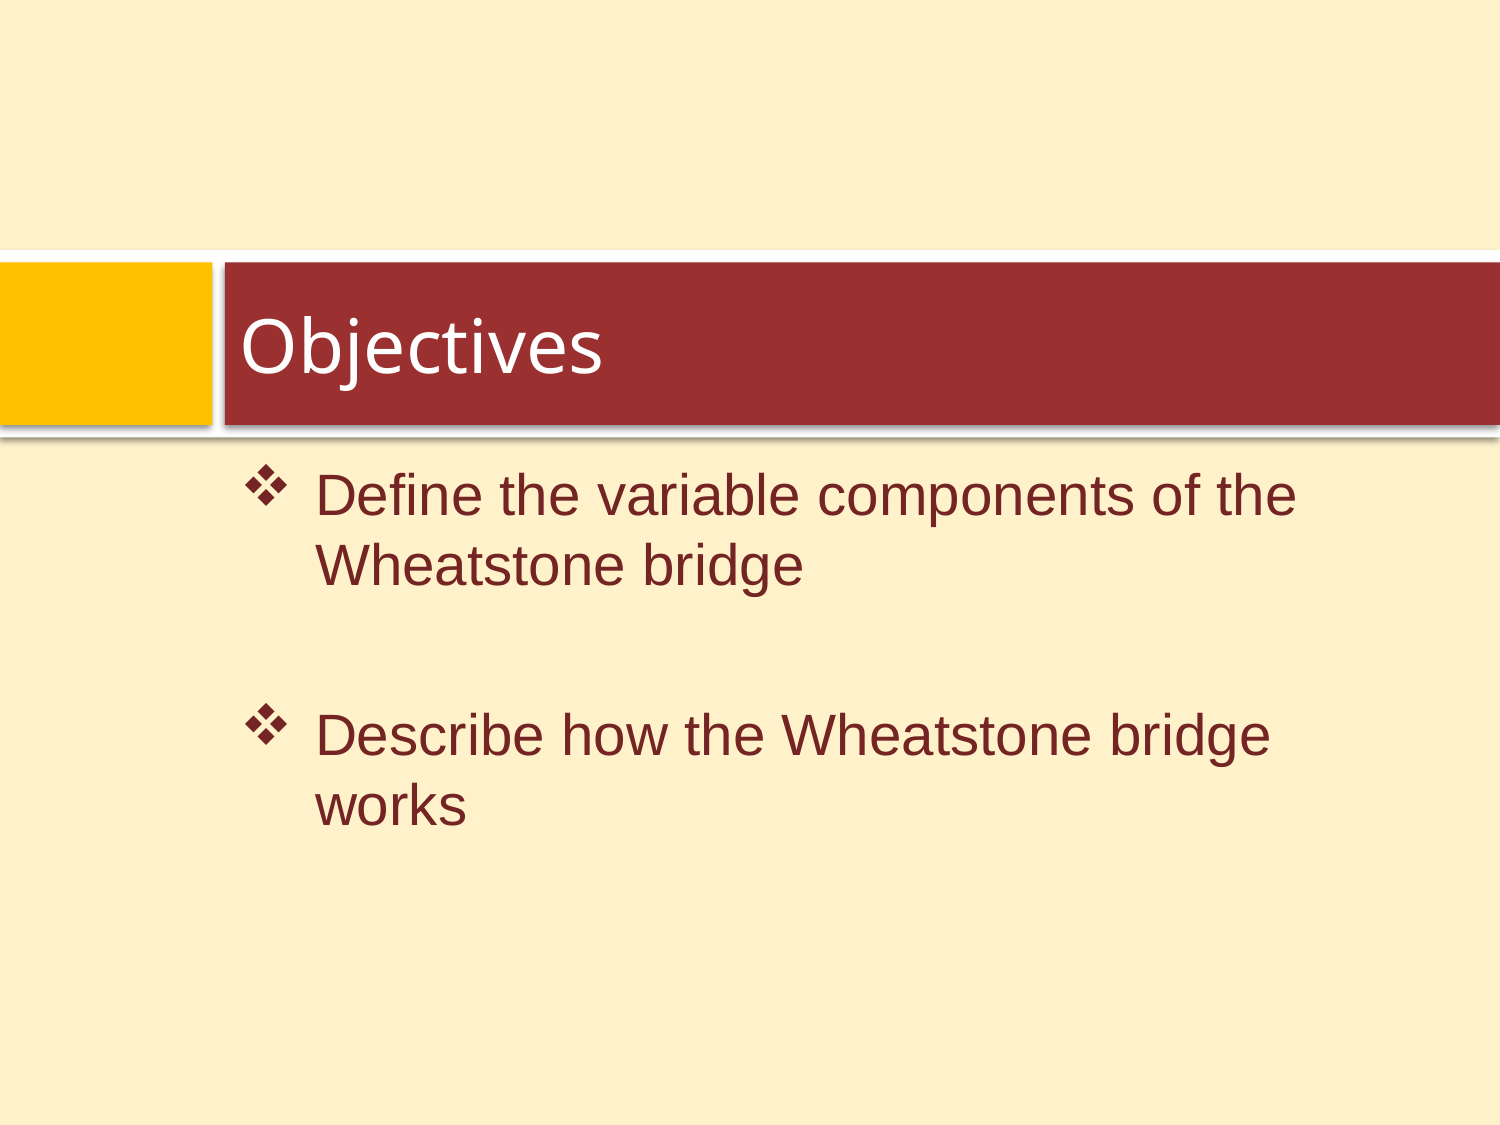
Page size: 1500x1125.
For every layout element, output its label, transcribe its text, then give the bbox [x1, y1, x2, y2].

list Define the variable components of the Wheatstone bridge Describe how the Wheatstone bridge works [224, 449, 1394, 1004]
title Objectives [225, 262, 1475, 425]
